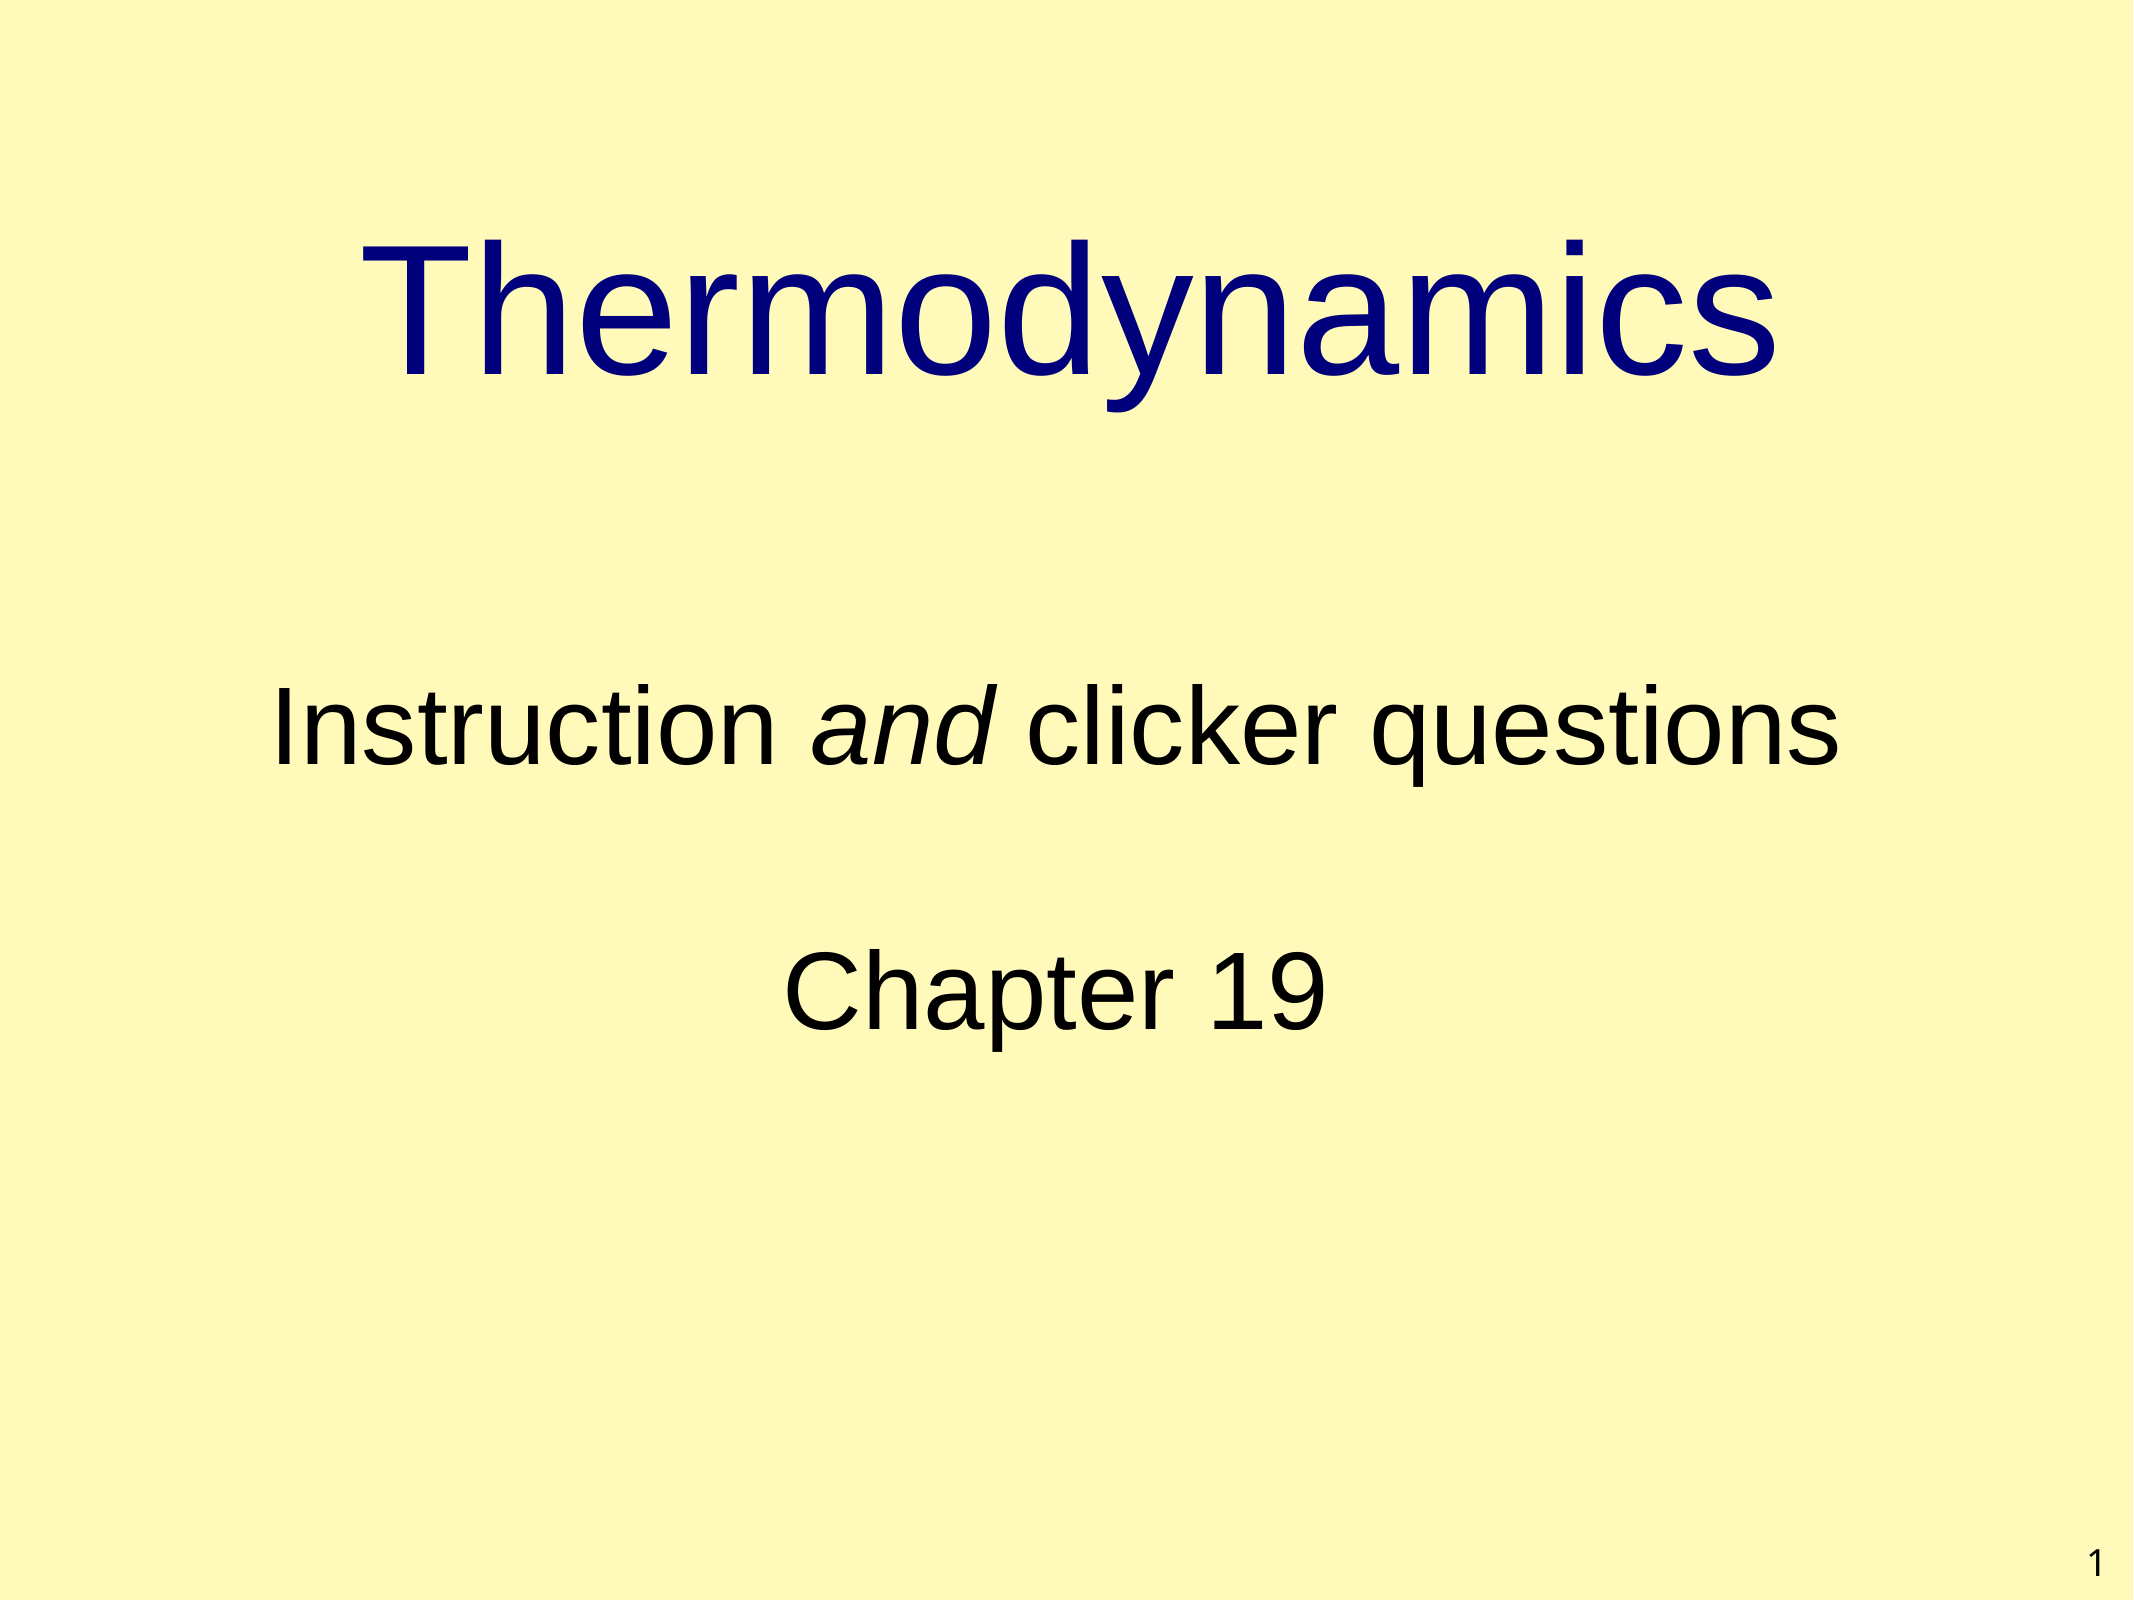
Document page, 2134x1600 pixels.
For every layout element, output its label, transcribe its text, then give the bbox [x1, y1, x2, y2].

title Thermodynamics [43, 28, 2099, 572]
slide_number 1 [2068, 1530, 2126, 1593]
list Instruction and clicker questions Chapter 19 [43, 645, 2070, 1143]
